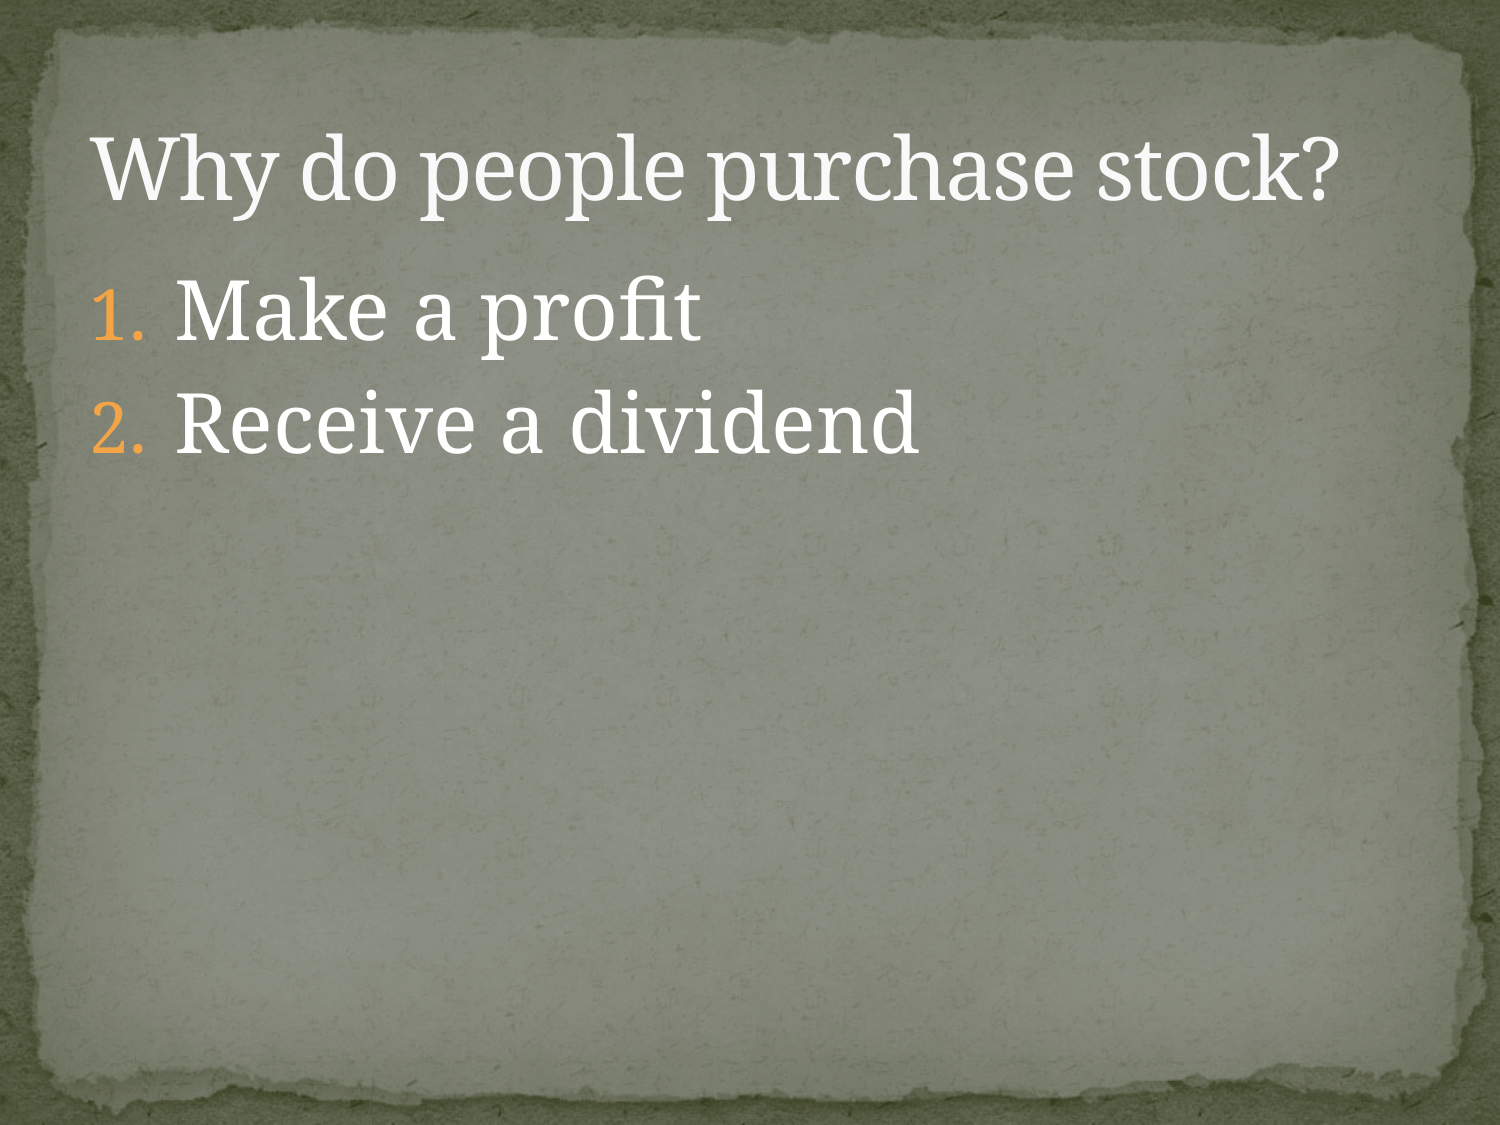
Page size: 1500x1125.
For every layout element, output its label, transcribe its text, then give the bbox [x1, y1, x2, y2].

list Make a profit Receive a dividend [75, 249, 1425, 1000]
title Why do people purchase stock? [74, 24, 1425, 225]
